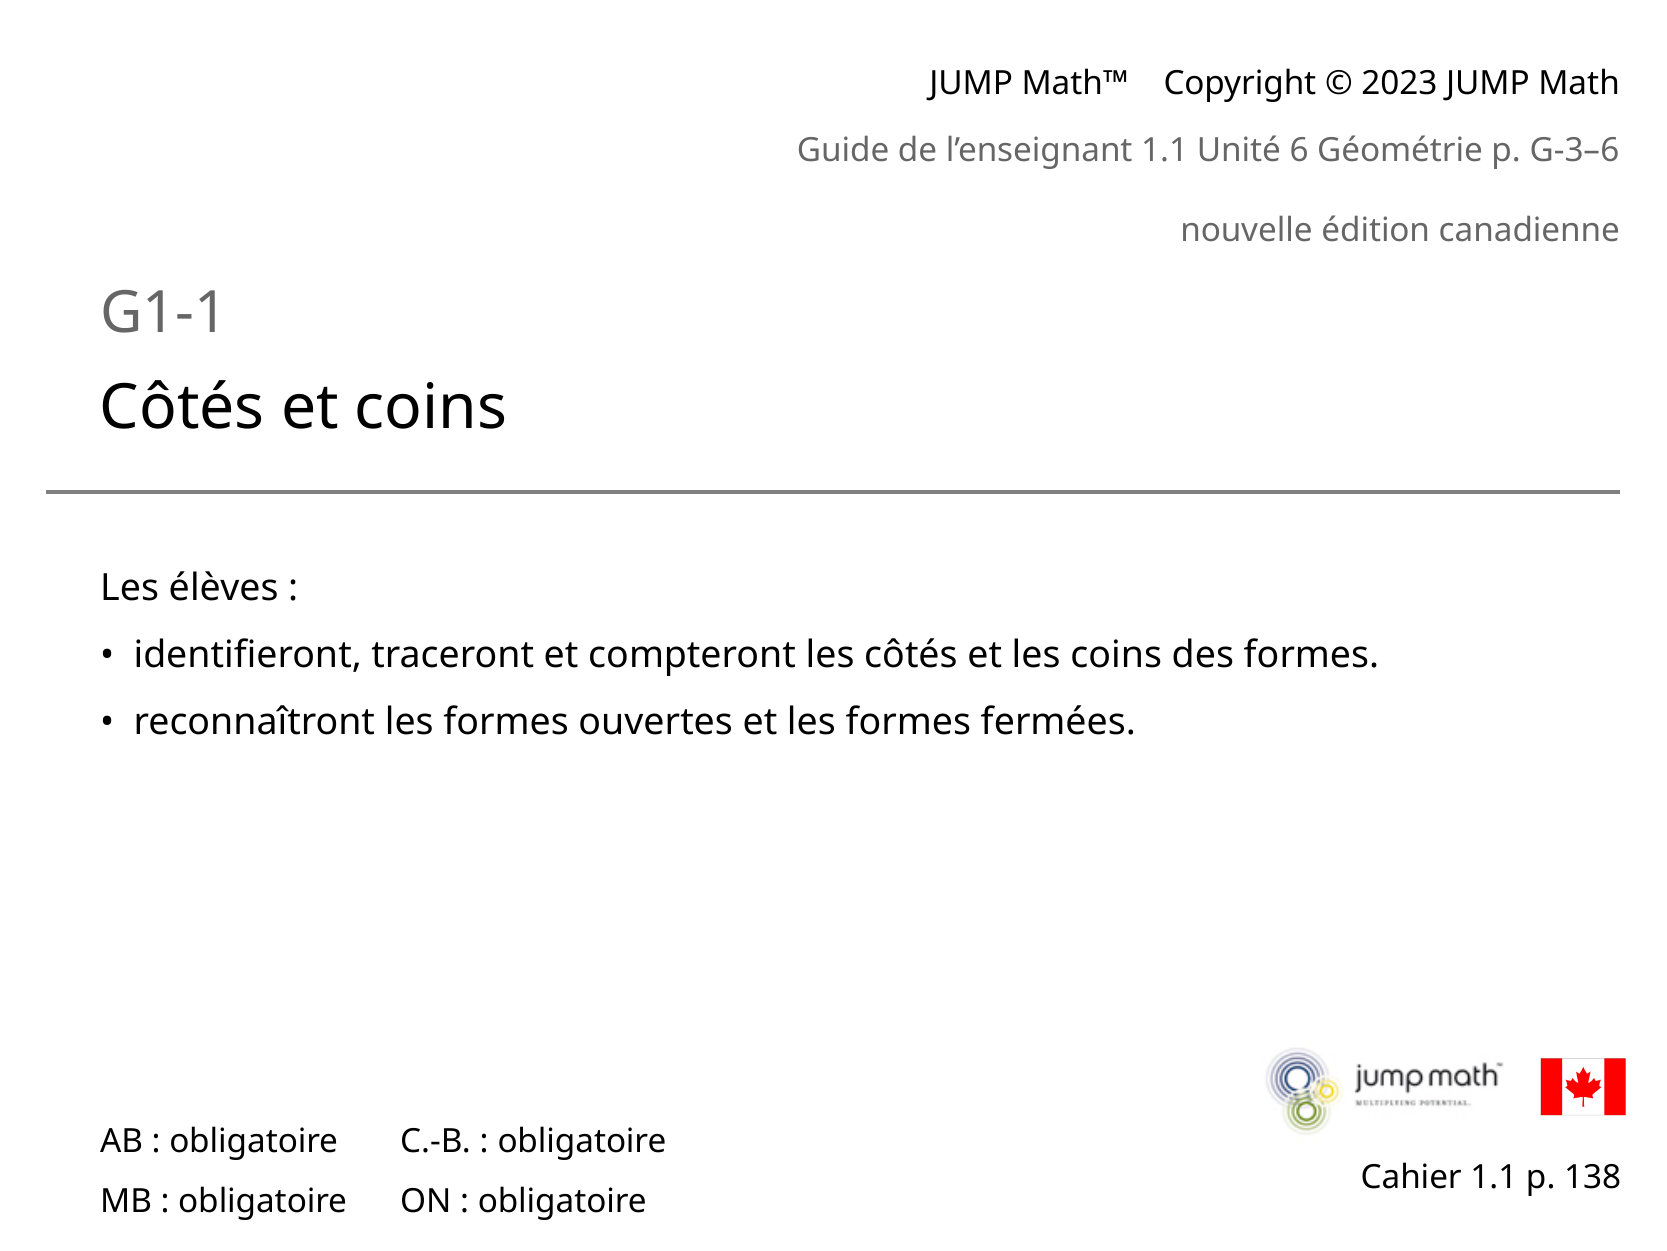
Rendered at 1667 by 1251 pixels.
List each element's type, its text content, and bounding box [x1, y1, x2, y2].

text_box AB : obligatoire C.-B. : obligatoire MB : obligatoire ON : obligatoire [85, 1091, 832, 1227]
text_box G1-1 [85, 266, 329, 352]
text_box Guide de l’enseignant 1.1 Unité 6 Géométrie p. G-3–6 nouvelle édition canadienne [449, 120, 1636, 256]
text_box Les élèves : • identifieront, traceront et compteront les côtés et les coins des formes. • reconnaîtront les formes ouvertes et les formes fermées. [85, 549, 1563, 750]
text_box JUMP Math™ Copyright © 2023 JUMP Math [837, 54, 1636, 109]
text_box Côtés et coins [85, 358, 1359, 448]
text_box Cahier 1.1 p. 138 [1162, 1147, 1637, 1203]
picture [1530, 1033, 1636, 1140]
picture [1258, 1040, 1510, 1143]
